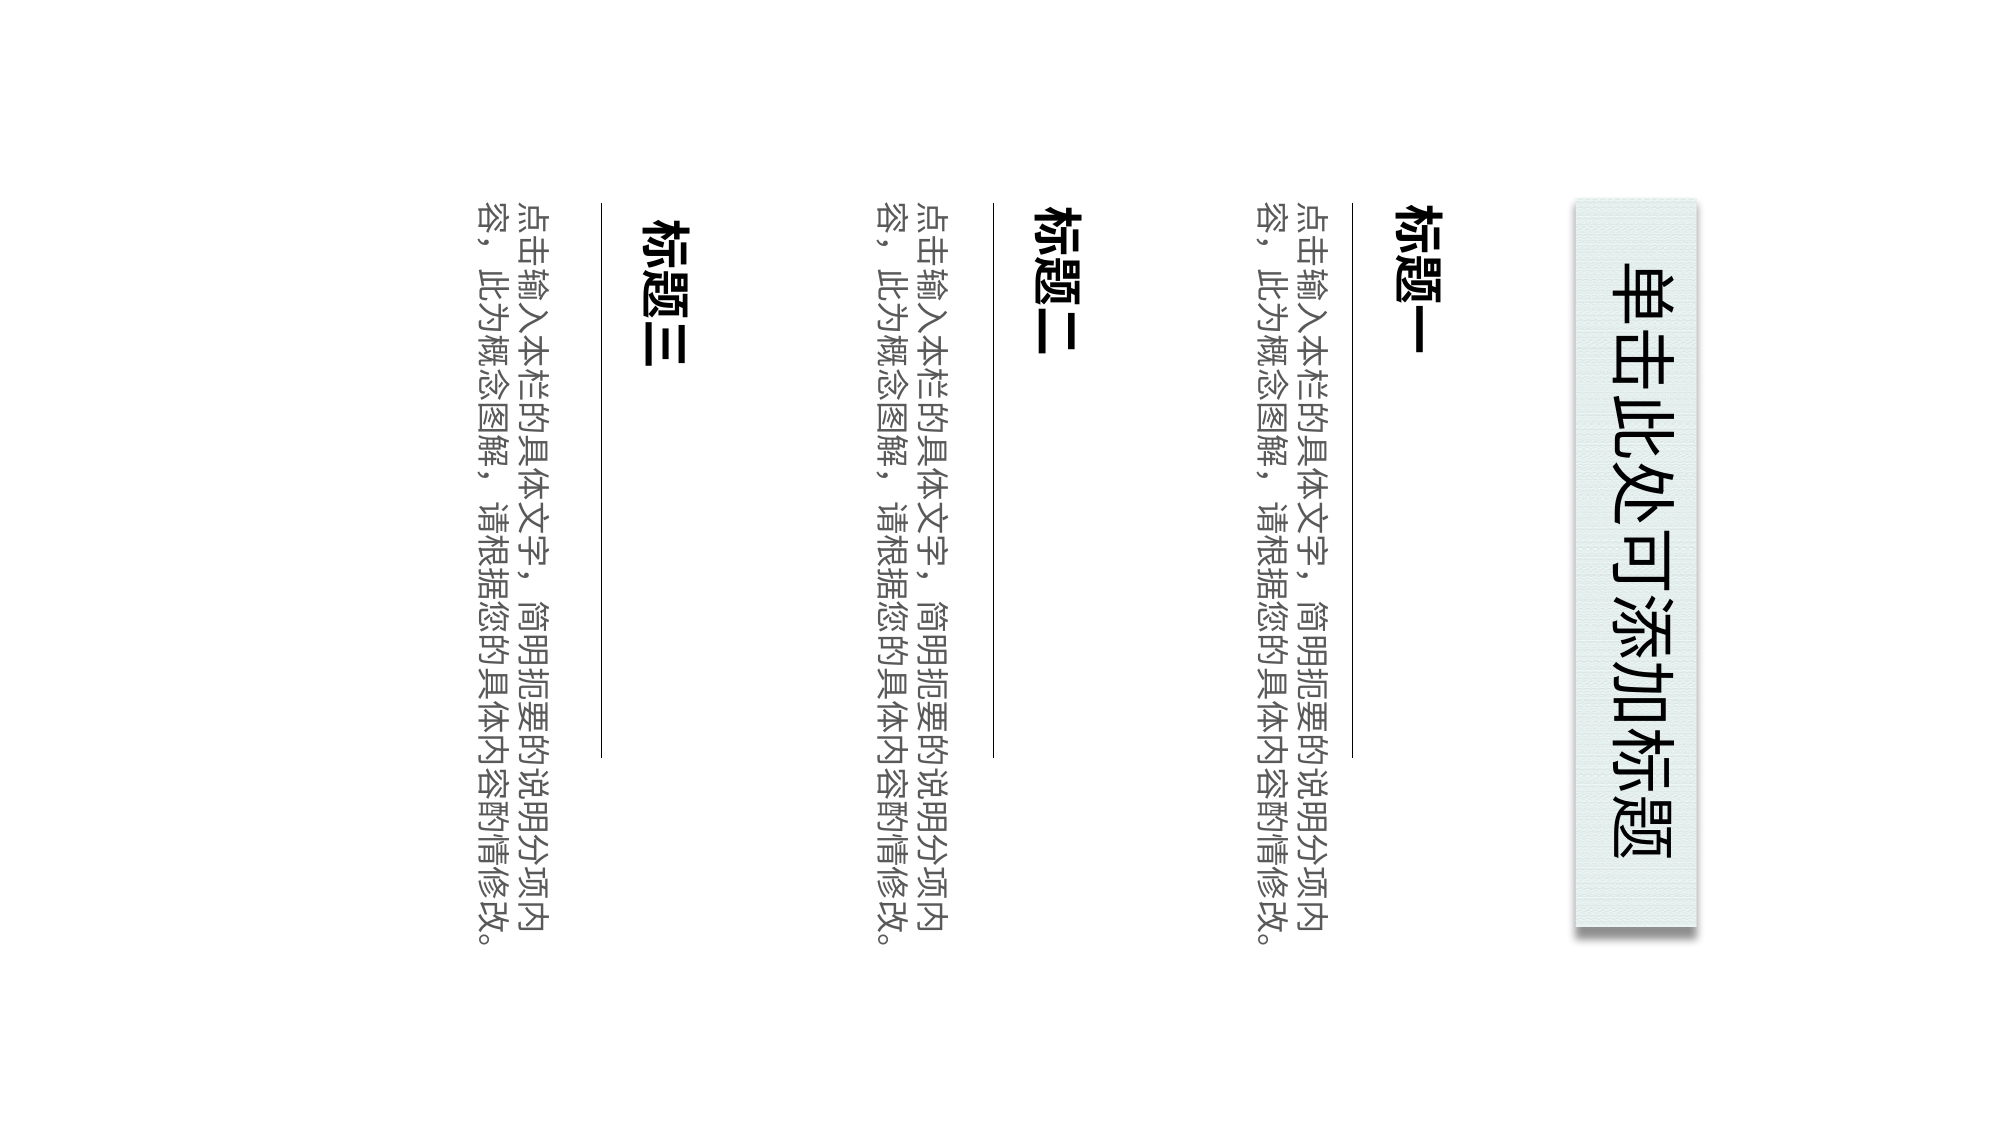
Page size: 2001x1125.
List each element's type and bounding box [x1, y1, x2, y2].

text_box [370, 187, 1697, 956]
